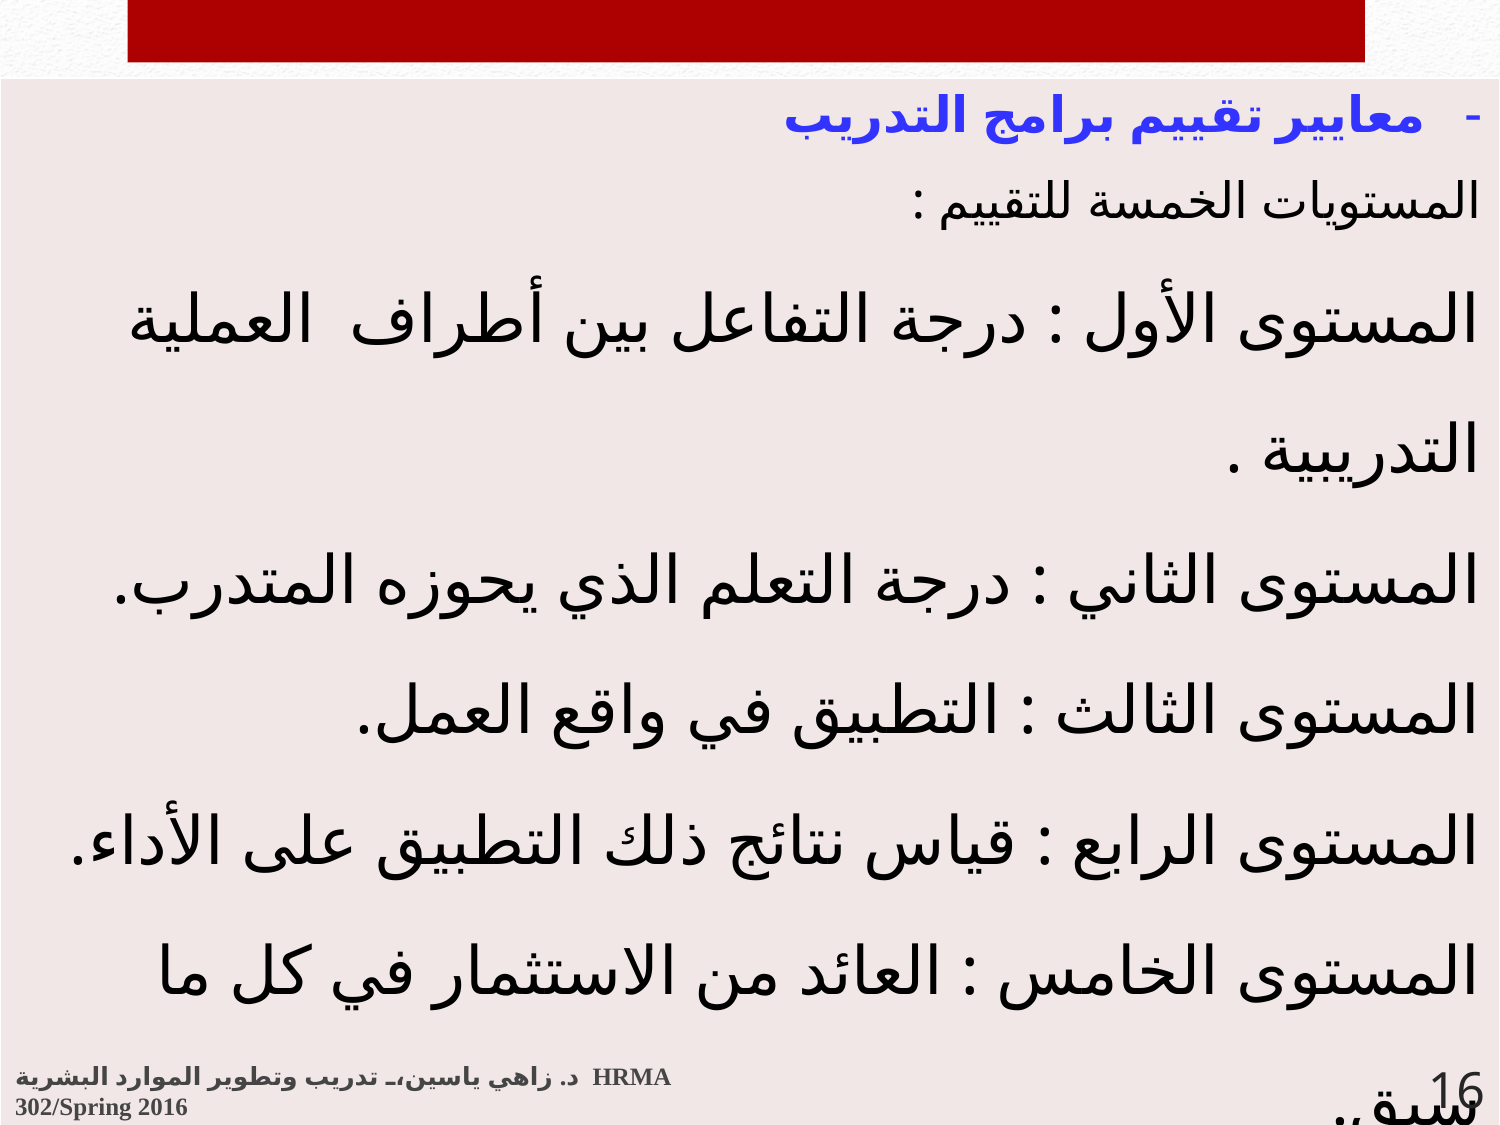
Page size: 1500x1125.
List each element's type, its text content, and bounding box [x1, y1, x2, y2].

table_header معايير تقييم برامج التدريب المستويات الخمسة للتقييم : المستوى الأول : درجة التفاعل بين أطراف العملية التدريبية . المستوى الثاني : درجة التعلم الذي يحوزه المتدرب. المستوى الثالث : التطبيق في واقع العمل. المستوى الرابع : قياس نتائج ذلك التطبيق على الأداء. المستوى الخامس : العائد من الاستثمار في كل ما سبق. [1, 79, 1499, 1125]
footer د. زاهي ياسين، تدريب وتطوير الموارد البشرية HRMA 302/Spring 2016 [0, 1060, 800, 1120]
slide_number 16 [1374, 1062, 1500, 1123]
